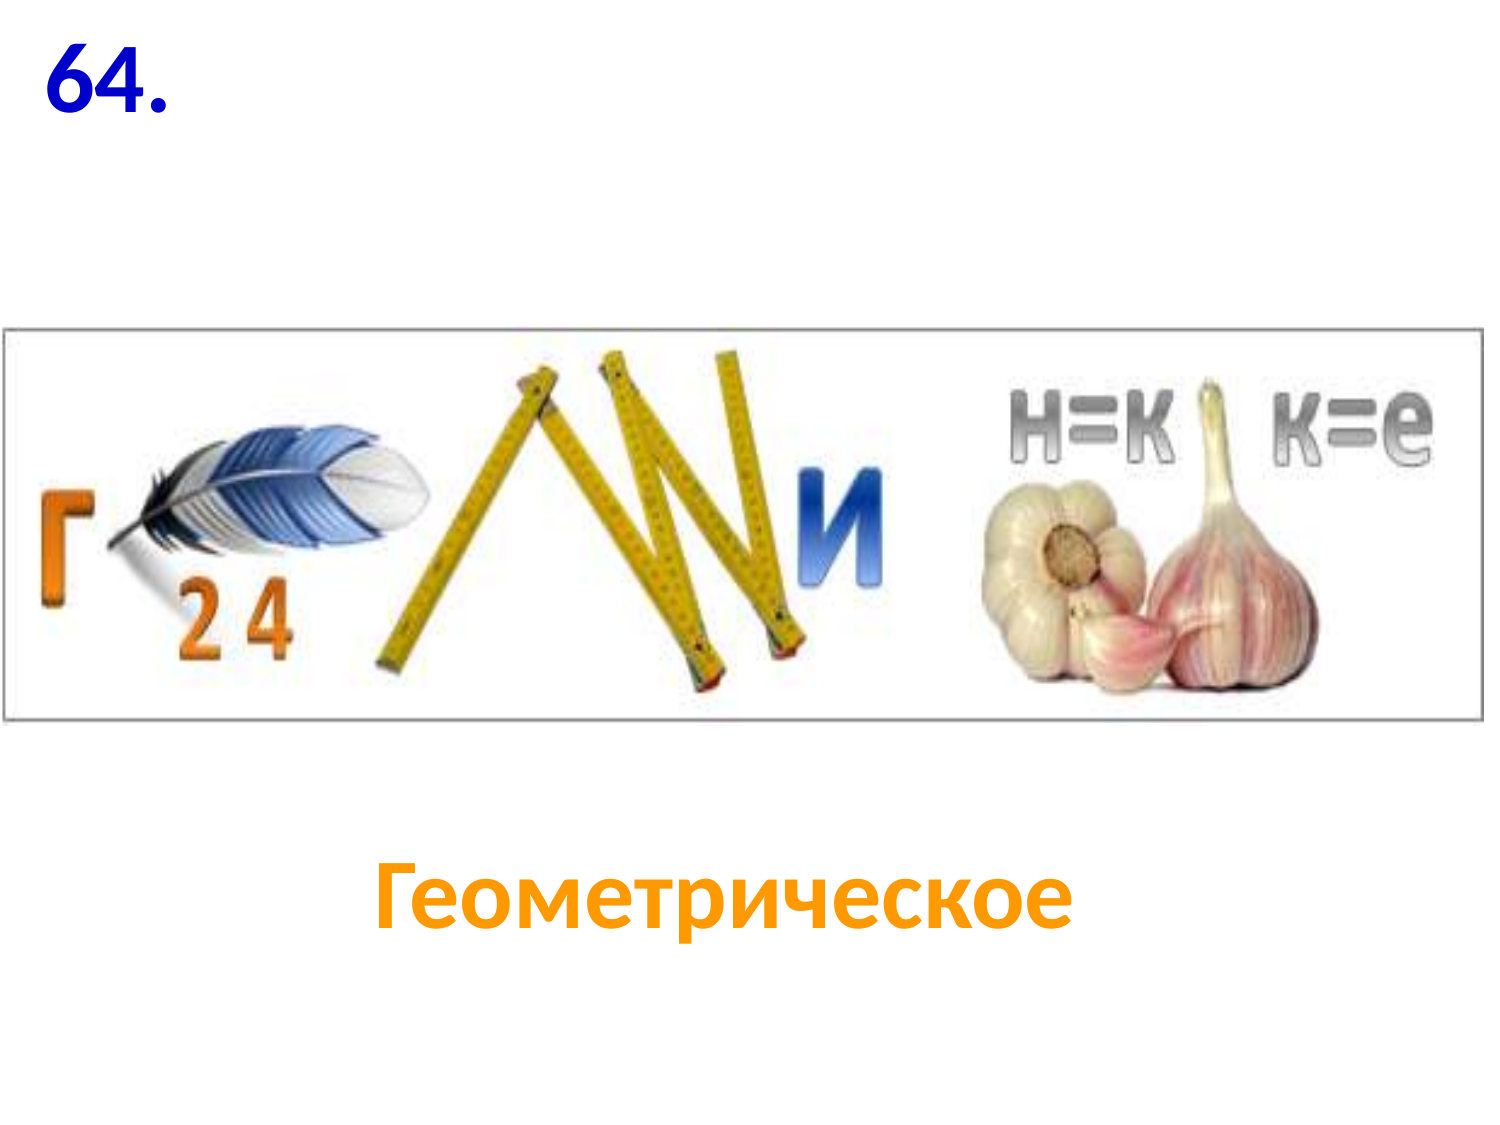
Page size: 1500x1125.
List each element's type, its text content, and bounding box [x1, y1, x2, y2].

picture [0, 325, 1484, 727]
text_box 64. [29, 4, 242, 140]
text_box Геометрическое [360, 821, 1178, 1002]
